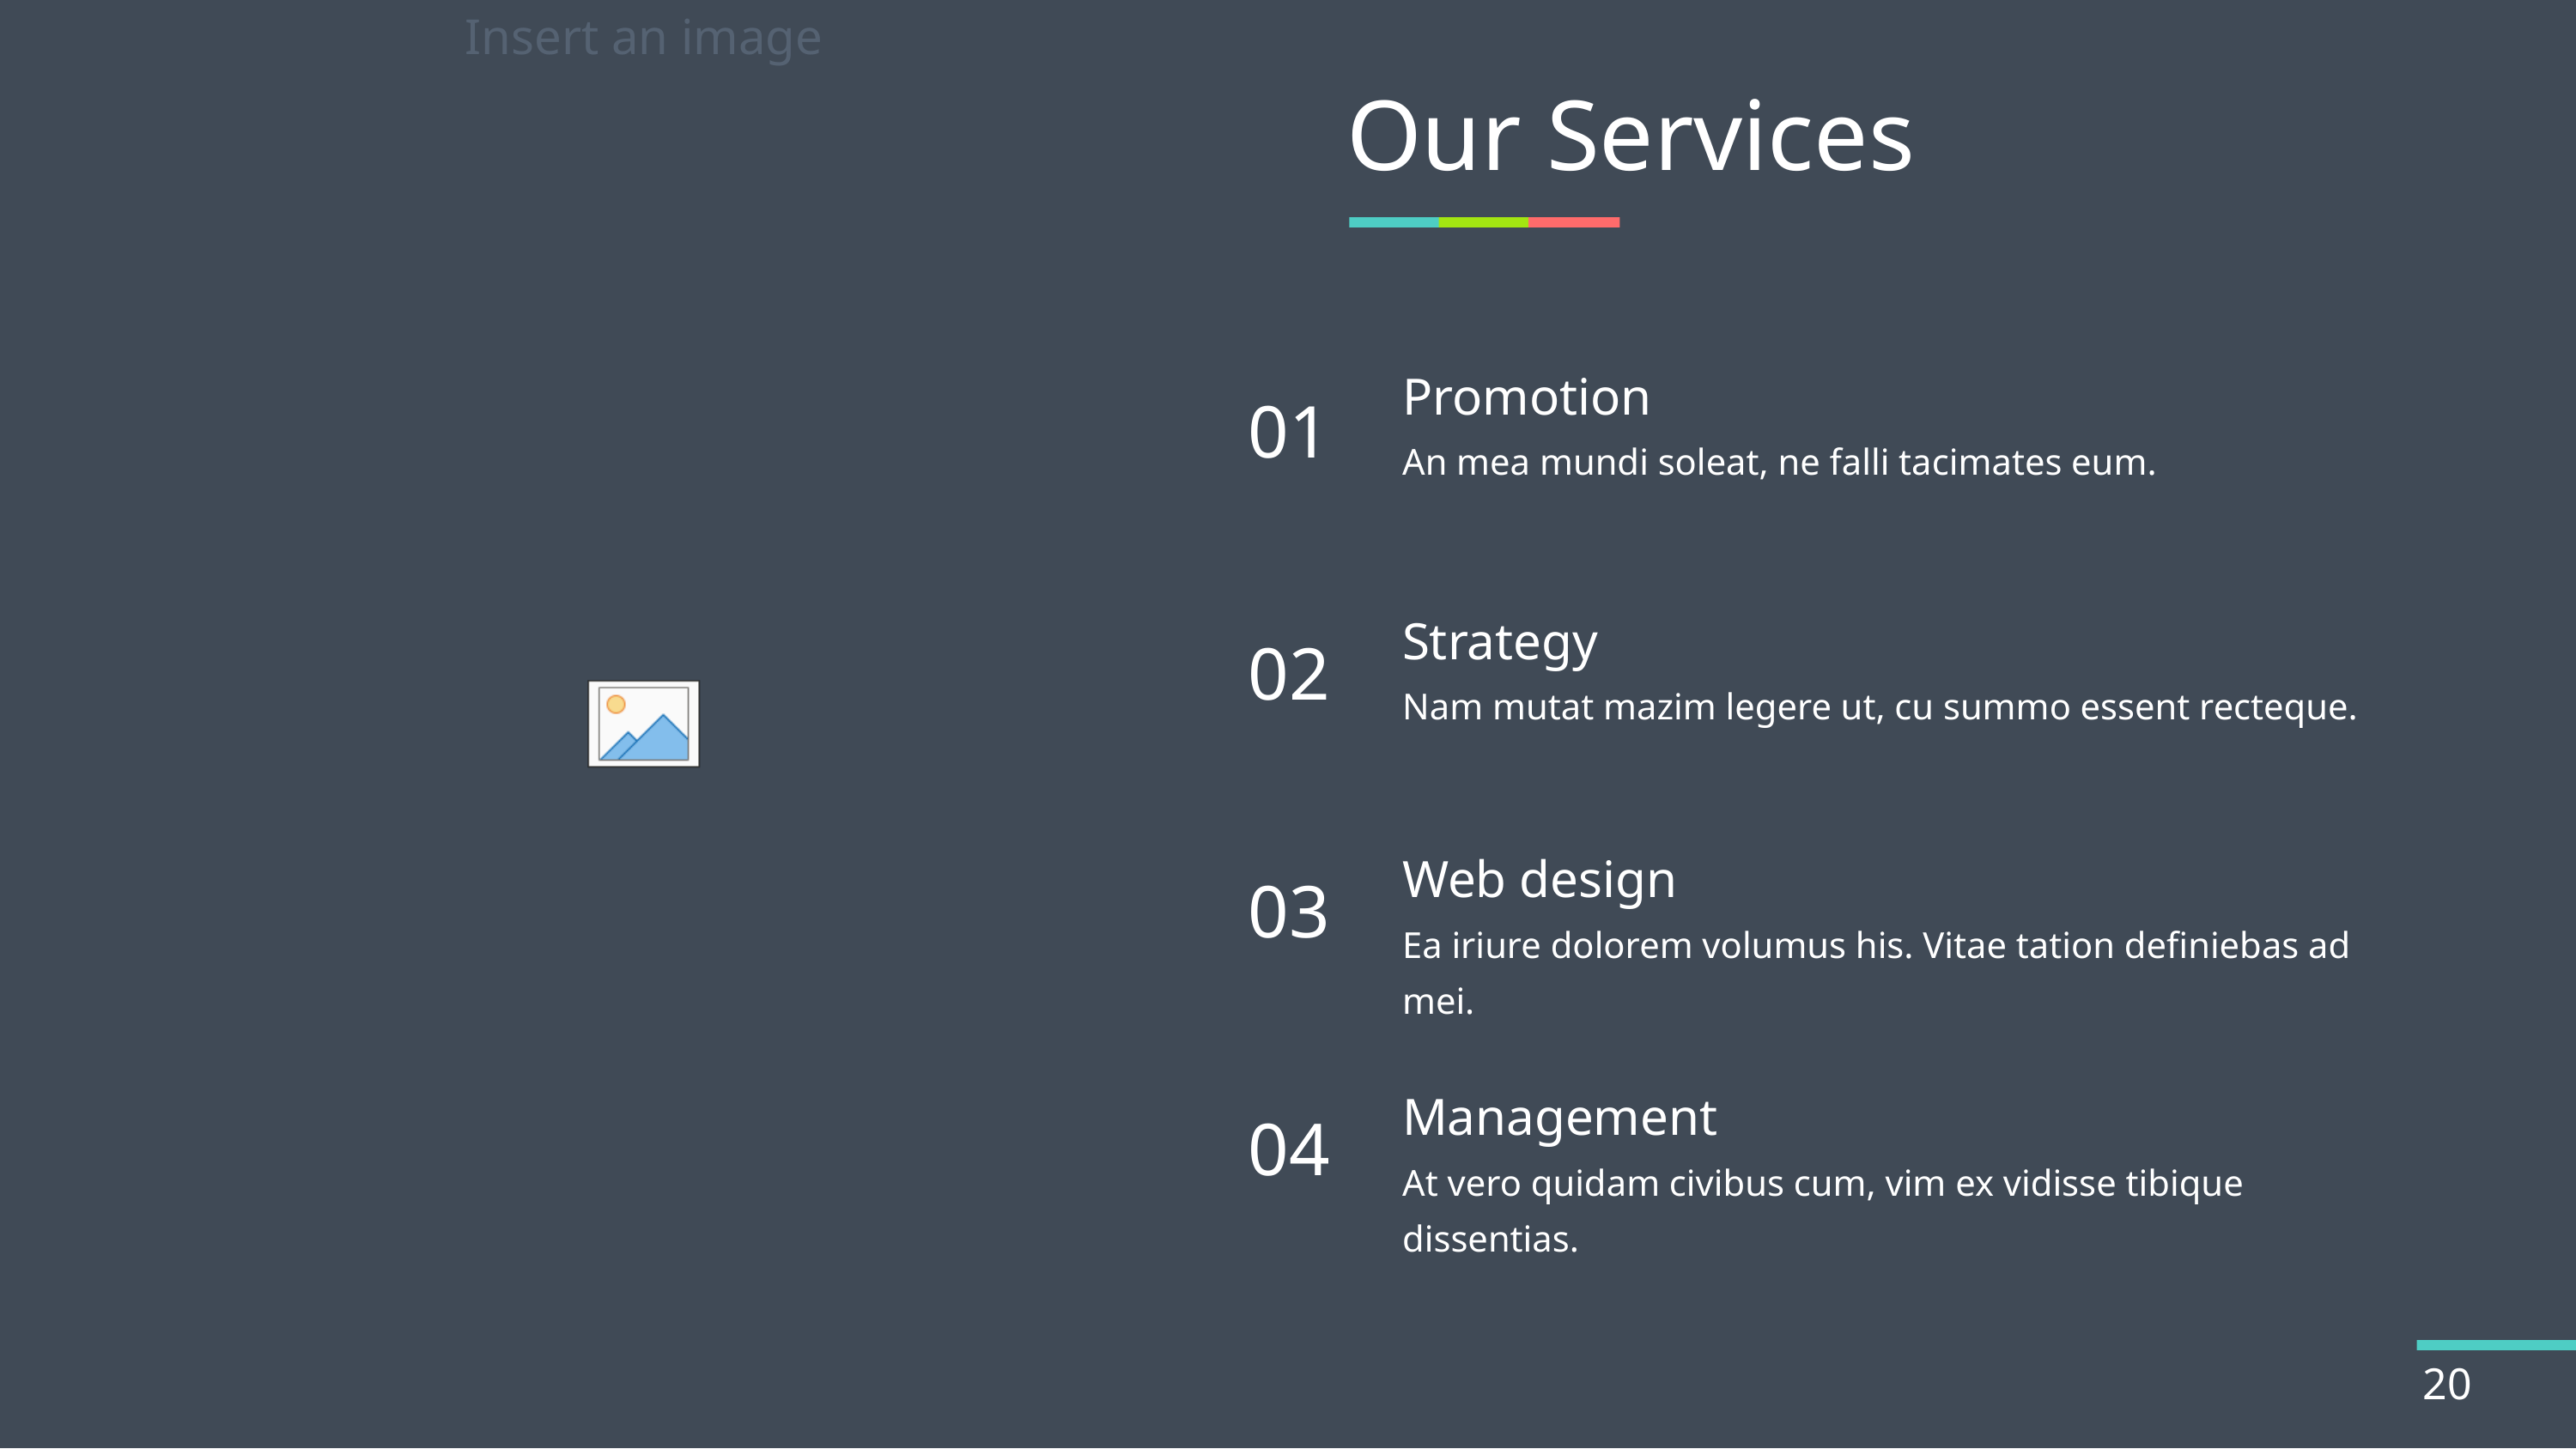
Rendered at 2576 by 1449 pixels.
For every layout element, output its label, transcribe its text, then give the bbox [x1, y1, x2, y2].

list An mea mundi soleat, ne falli tacimates eum. [1389, 448, 2410, 543]
list 01 [1288, 367, 1368, 490]
list Ea iriure dolorem volumus his. Vitae tation definiebas ad mei. [1389, 931, 2410, 1025]
list 04 [1288, 1086, 1368, 1209]
list Nam mutat mazim legere ut, cu summo essent recteque. [1389, 693, 2410, 787]
list At vero quidam civibus cum, vim ex vidisse tibique dissentias. [1389, 1168, 2410, 1263]
picture [0, 0, 1288, 1449]
list Strategy [1389, 586, 2410, 693]
list 03 [1288, 847, 1368, 970]
list Web design [1389, 824, 2410, 931]
list Promotion [1389, 342, 2410, 448]
slide_number 20 [2409, 1351, 2576, 1421]
list Management [1389, 1062, 2410, 1168]
list 02 [1288, 609, 1368, 732]
title Our Services [1334, 49, 2512, 230]
